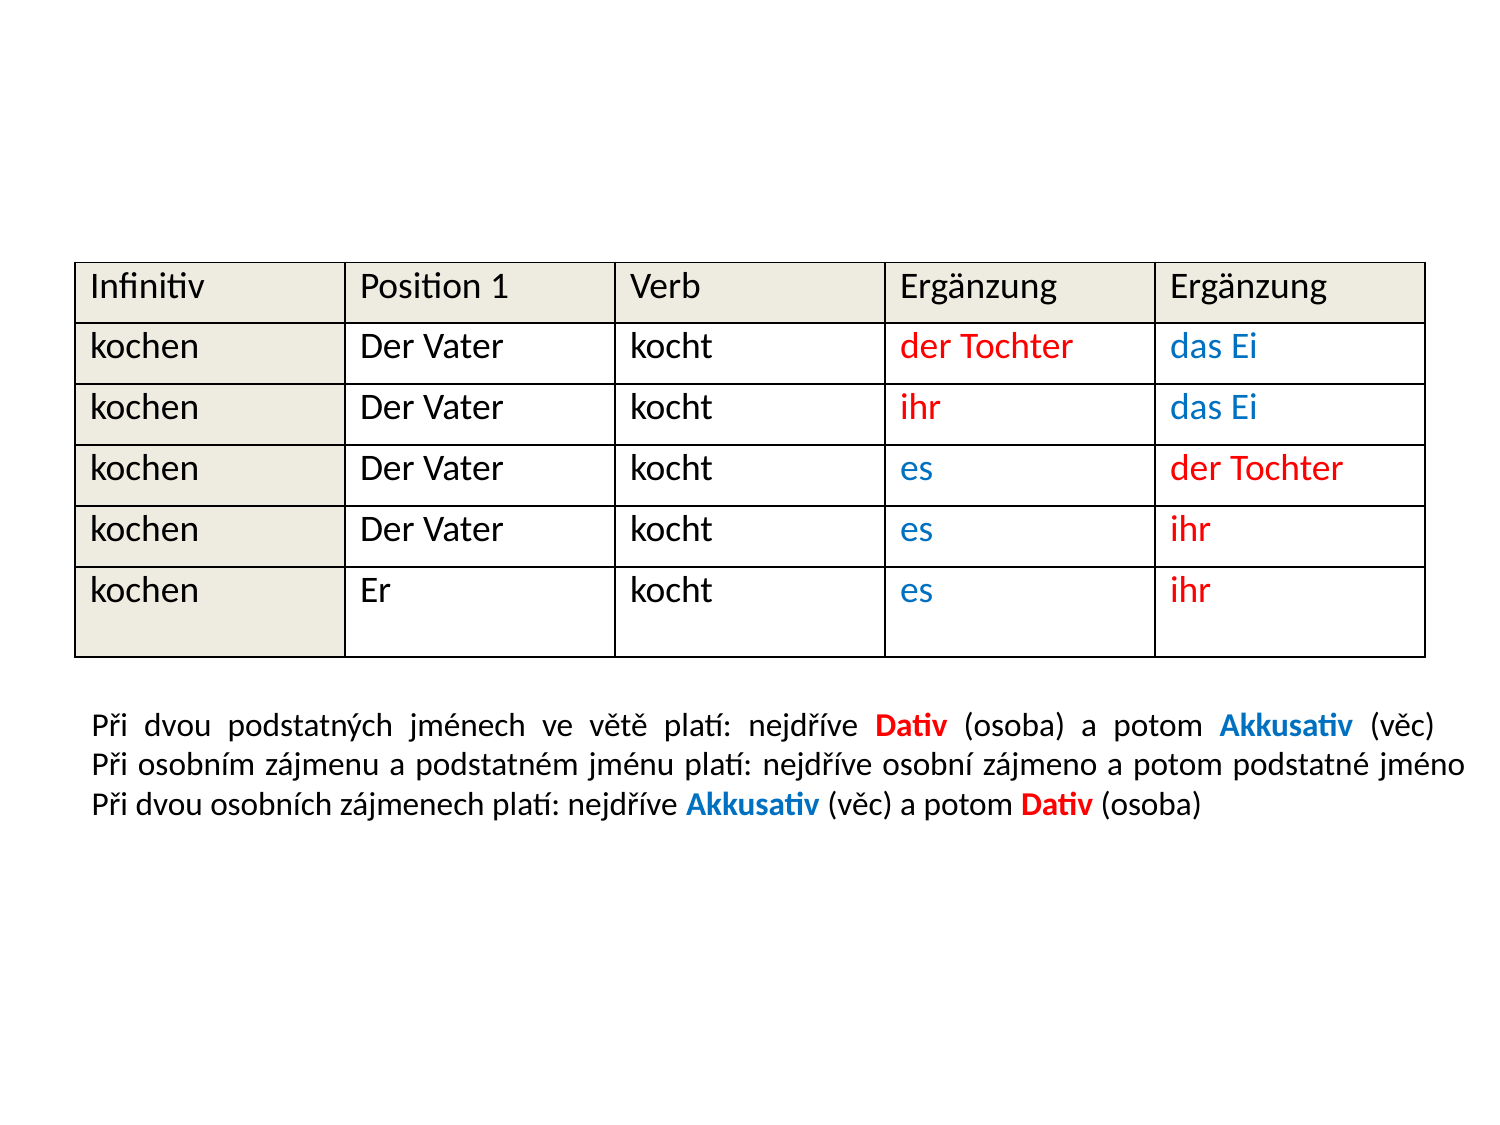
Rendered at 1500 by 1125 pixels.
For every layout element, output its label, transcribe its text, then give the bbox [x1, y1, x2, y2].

table_header Ergänzung [1156, 263, 1424, 322]
table_cell kochen [76, 324, 344, 383]
table_cell kochen [76, 446, 344, 505]
table_cell kochen [76, 507, 344, 566]
table_cell Der Vater [346, 385, 614, 444]
table_cell Der Vater [346, 446, 614, 505]
table_cell es [886, 446, 1154, 505]
table_header Verb [616, 263, 884, 322]
table_cell ihr [886, 385, 1154, 444]
table_cell ihr [1156, 568, 1424, 656]
table_header Infinitiv [76, 263, 344, 322]
table_cell kochen [76, 385, 344, 444]
title Při dvou podstatných jménech ve větě platí: nejdříve Dativ (osoba) a potom Akkusativ (věc) Při osobním zájmenu a podstatném jménu platí: nejdříve osobní zájmeno a potom podstatné jméno Při dvou osobních zájmenech platí: nejdříve Akkusativ (věc) a potom Dativ (osoba) [76, 668, 1483, 857]
table_cell Er [346, 568, 614, 656]
table_cell kocht [616, 507, 884, 566]
table_cell kocht [616, 446, 884, 505]
table_cell kocht [616, 324, 884, 383]
table_cell es [886, 507, 1154, 566]
table_cell der Tochter [886, 324, 1154, 383]
table_cell Der Vater [346, 507, 614, 566]
table_header Position 1 [346, 263, 614, 322]
table_cell ihr [1156, 507, 1424, 566]
table_cell Der Vater [346, 324, 614, 383]
table_cell kocht [616, 385, 884, 444]
table_header Ergänzung [886, 263, 1154, 322]
table_cell kocht [616, 568, 884, 656]
table_cell das Ei [1156, 324, 1424, 383]
table_cell das Ei [1156, 385, 1424, 444]
table_cell es [886, 568, 1154, 656]
table_cell der Tochter [1156, 446, 1424, 505]
table_cell kochen [76, 568, 344, 656]
